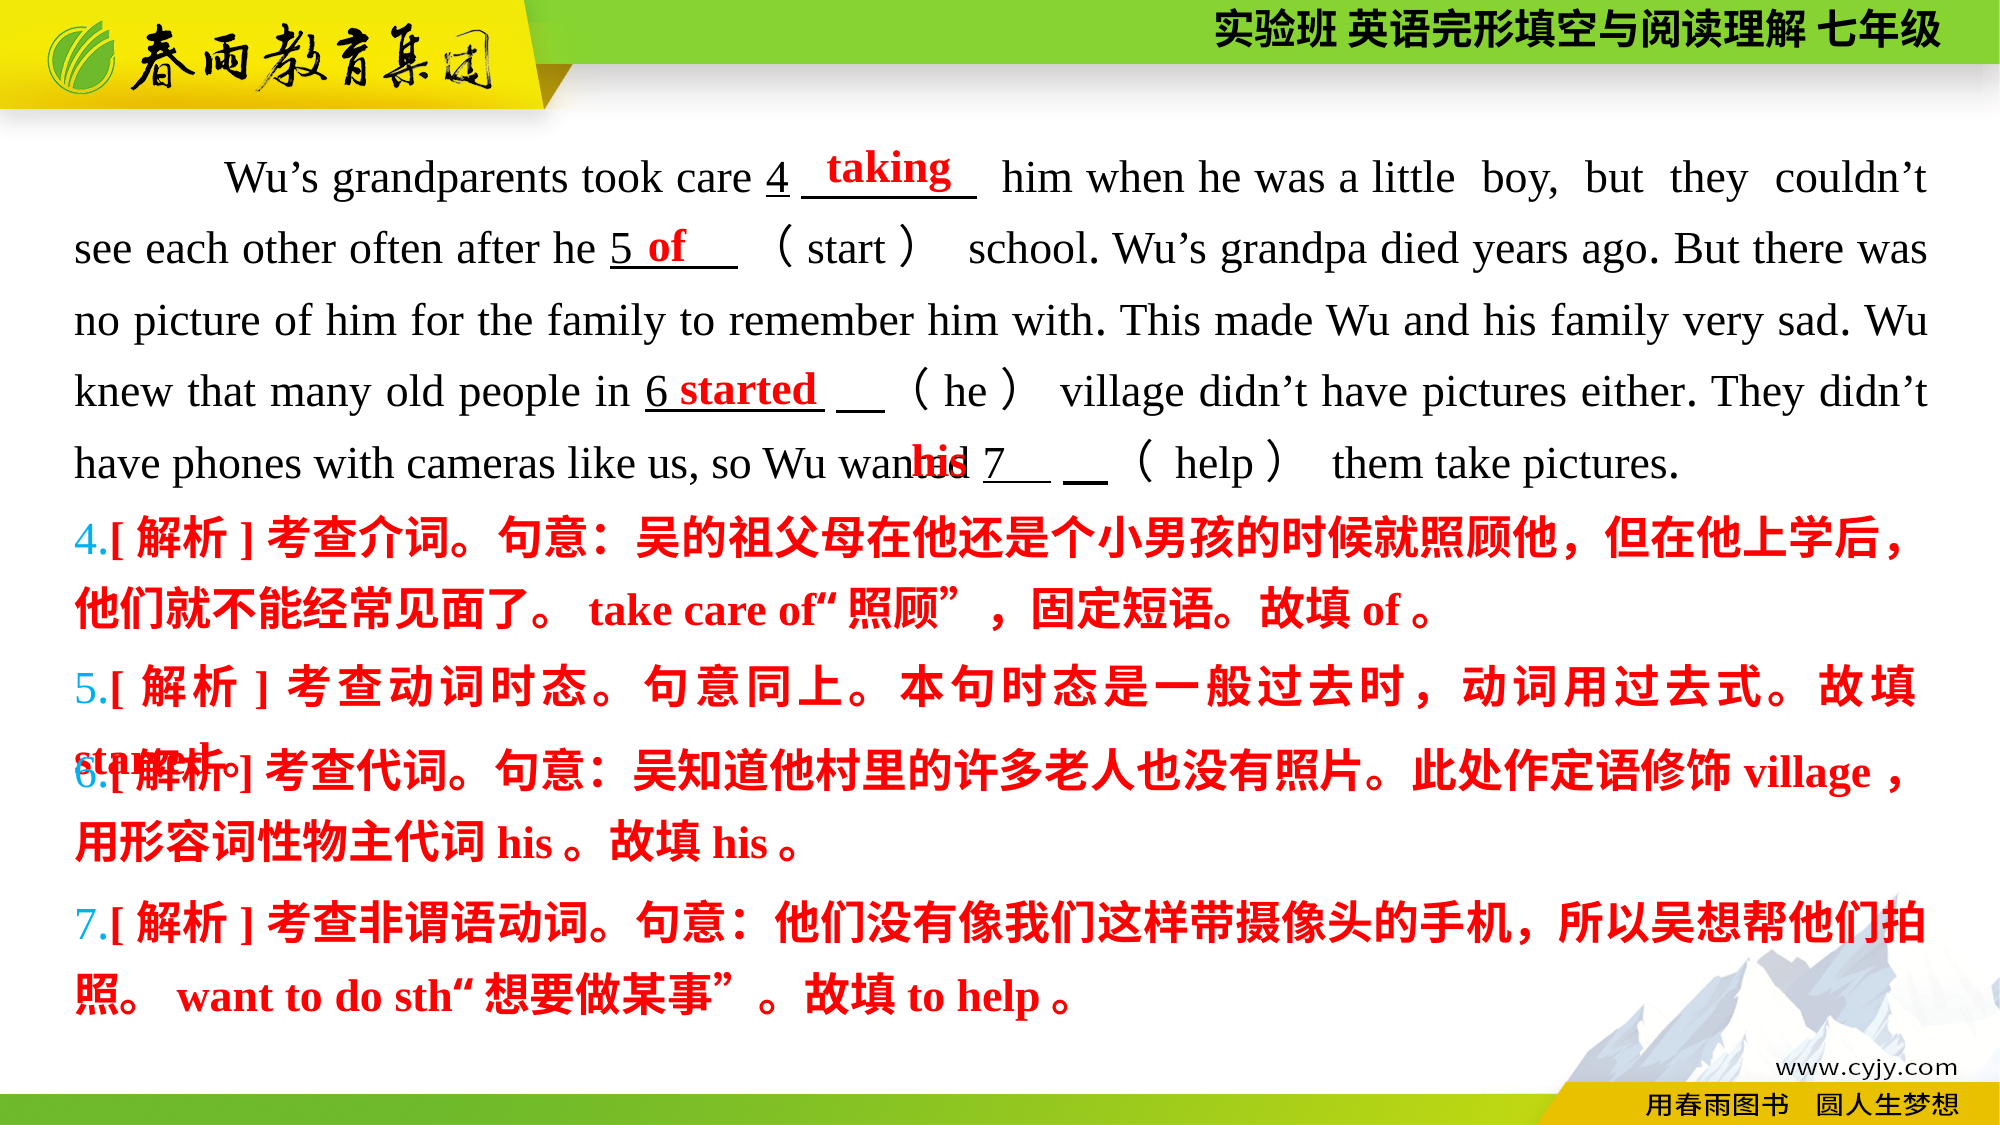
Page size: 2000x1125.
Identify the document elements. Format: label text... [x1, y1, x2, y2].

list Wu’s grandparents took care 4 him when he was a little boy, but they couldn’t see each other often after he 5 （start） school. Wu’s grandpa died years ago. But there was no picture of him for the family to remember him with. This made Wu and his family very sad. Wu knew that many old people in 6 （he）village didn’t have pictures either. They didn’t have phones with cameras like us, so Wu wanted 7 （ help） them take pictures. [59, 122, 1944, 484]
text_box taking [811, 112, 967, 199]
text_box of [633, 192, 702, 279]
picture [0, 0, 2000, 1125]
text_box his [884, 406, 983, 484]
text_box 7.[解析]考查非谓语动词。句意：他们没有像我们这样带摄像头的手机，所以吴想帮他们拍照。want to do sth“想要做某事”。故填to help。 [59, 869, 1944, 1028]
text_box 5.[解析]考查动词时态。句意同上。本句时态是一般过去时，动词用过去式。故填started。 [59, 633, 1944, 717]
text_box started [665, 334, 833, 421]
text_box 4.[解析]考查介词。句意：吴的祖父母在他还是个小男孩的时候就照顾他，但在他上学后，他们就不能经常见面了。take care of“照顾”，固定短语。故填of。 [59, 484, 1944, 633]
text_box 6.[解析]考查代词。句意：吴知道他村里的许多老人也没有照片。此处作定语修饰village，用形容词性物主代词his。故填his。 [59, 717, 1944, 869]
